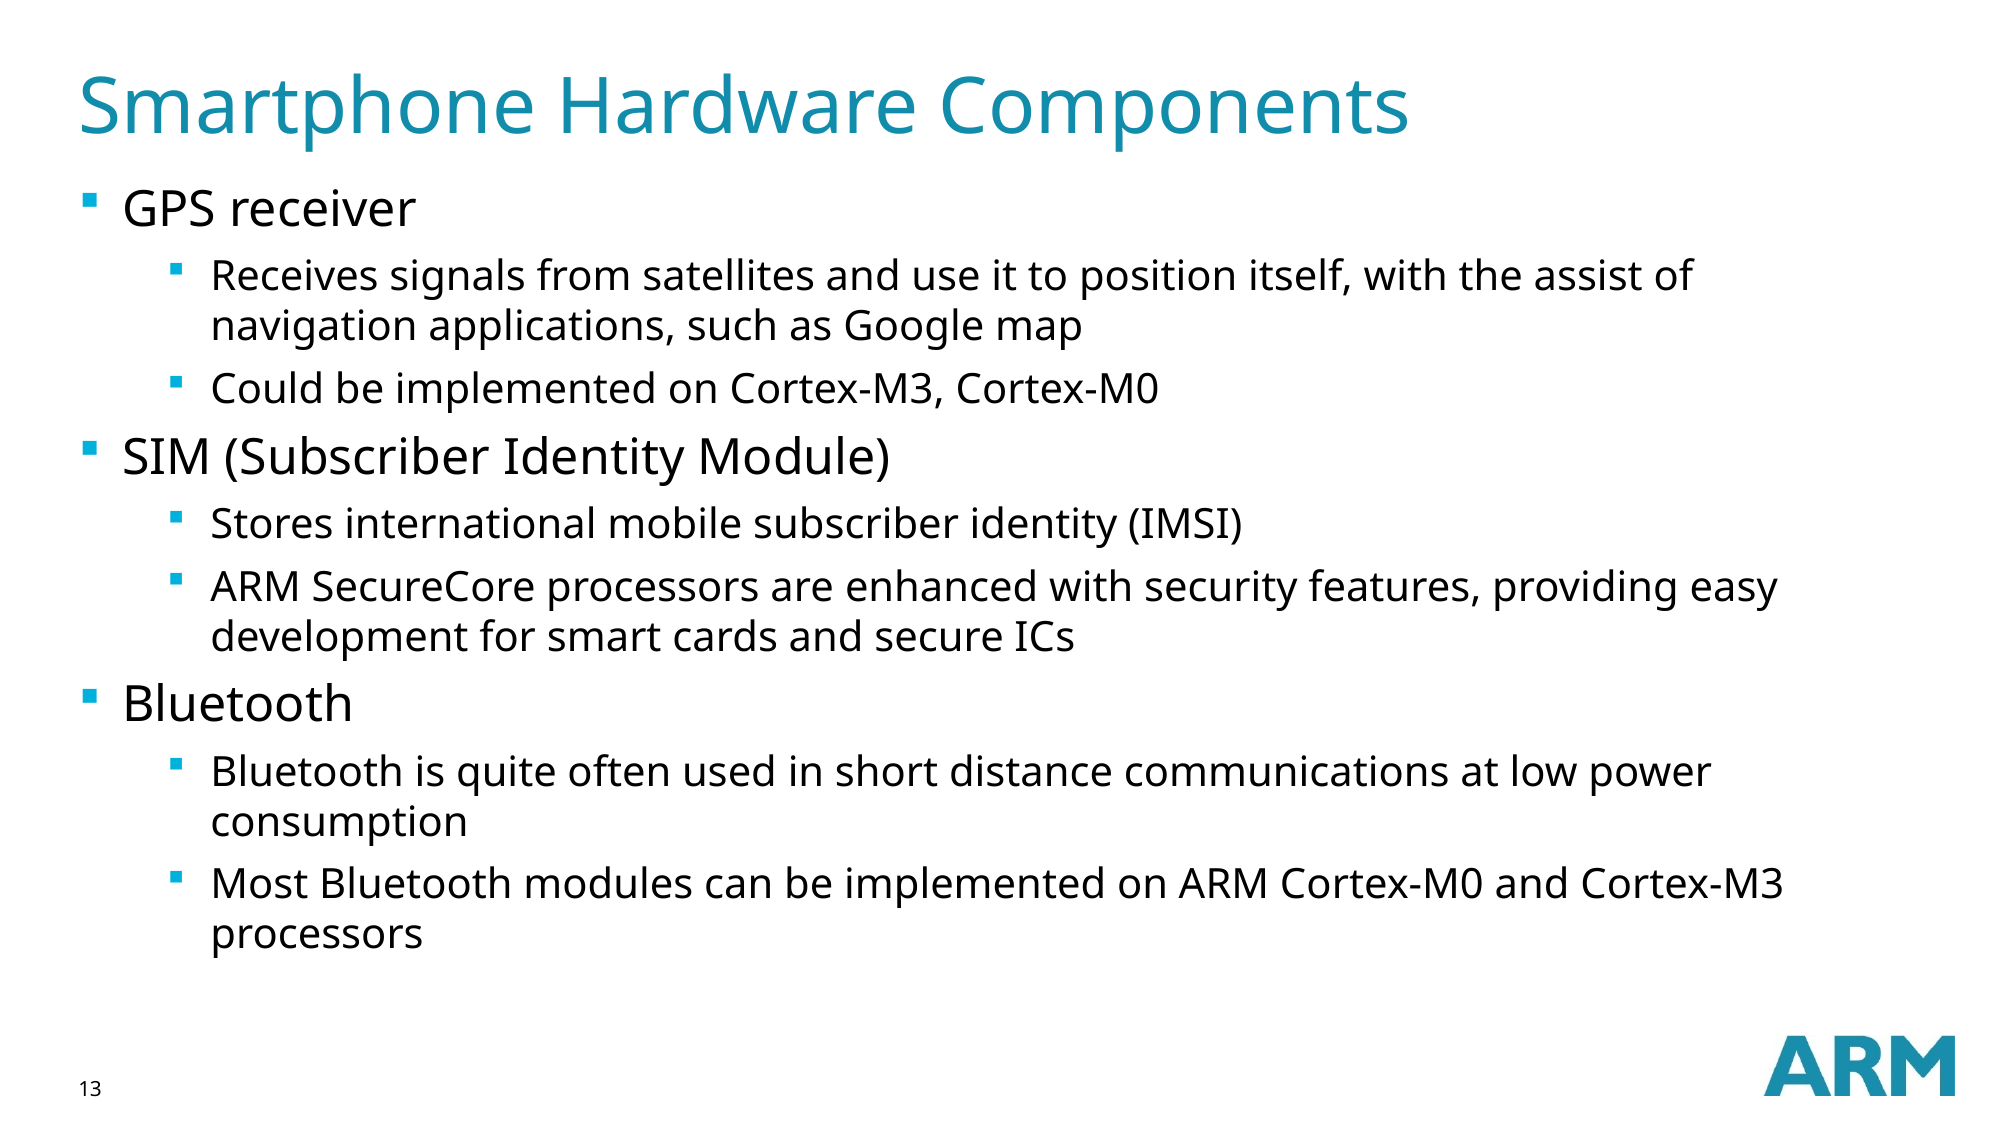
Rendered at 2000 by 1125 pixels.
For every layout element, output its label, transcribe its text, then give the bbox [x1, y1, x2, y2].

list GPS receiver Receives signals from satellites and use it to position itself, with the assist of navigation applications, such as Google map Could be implemented on Cortex-M3, Cortex-M0 SIM (Subscriber Identity Module) Stores international mobile subscriber identity (IMSI) ARM SecureCore processors are enhanced with security features, providing easy development for smart cards and secure ICs Bluetooth Bluetooth is quite often used in short distance communications at low power consumption Most Bluetooth modules can be implemented on ARM Cortex-M0 and Cortex-M3 processors [78, 176, 1865, 1003]
picture [1763, 1035, 1955, 1096]
title Smartphone Hardware Components [78, 55, 1910, 150]
